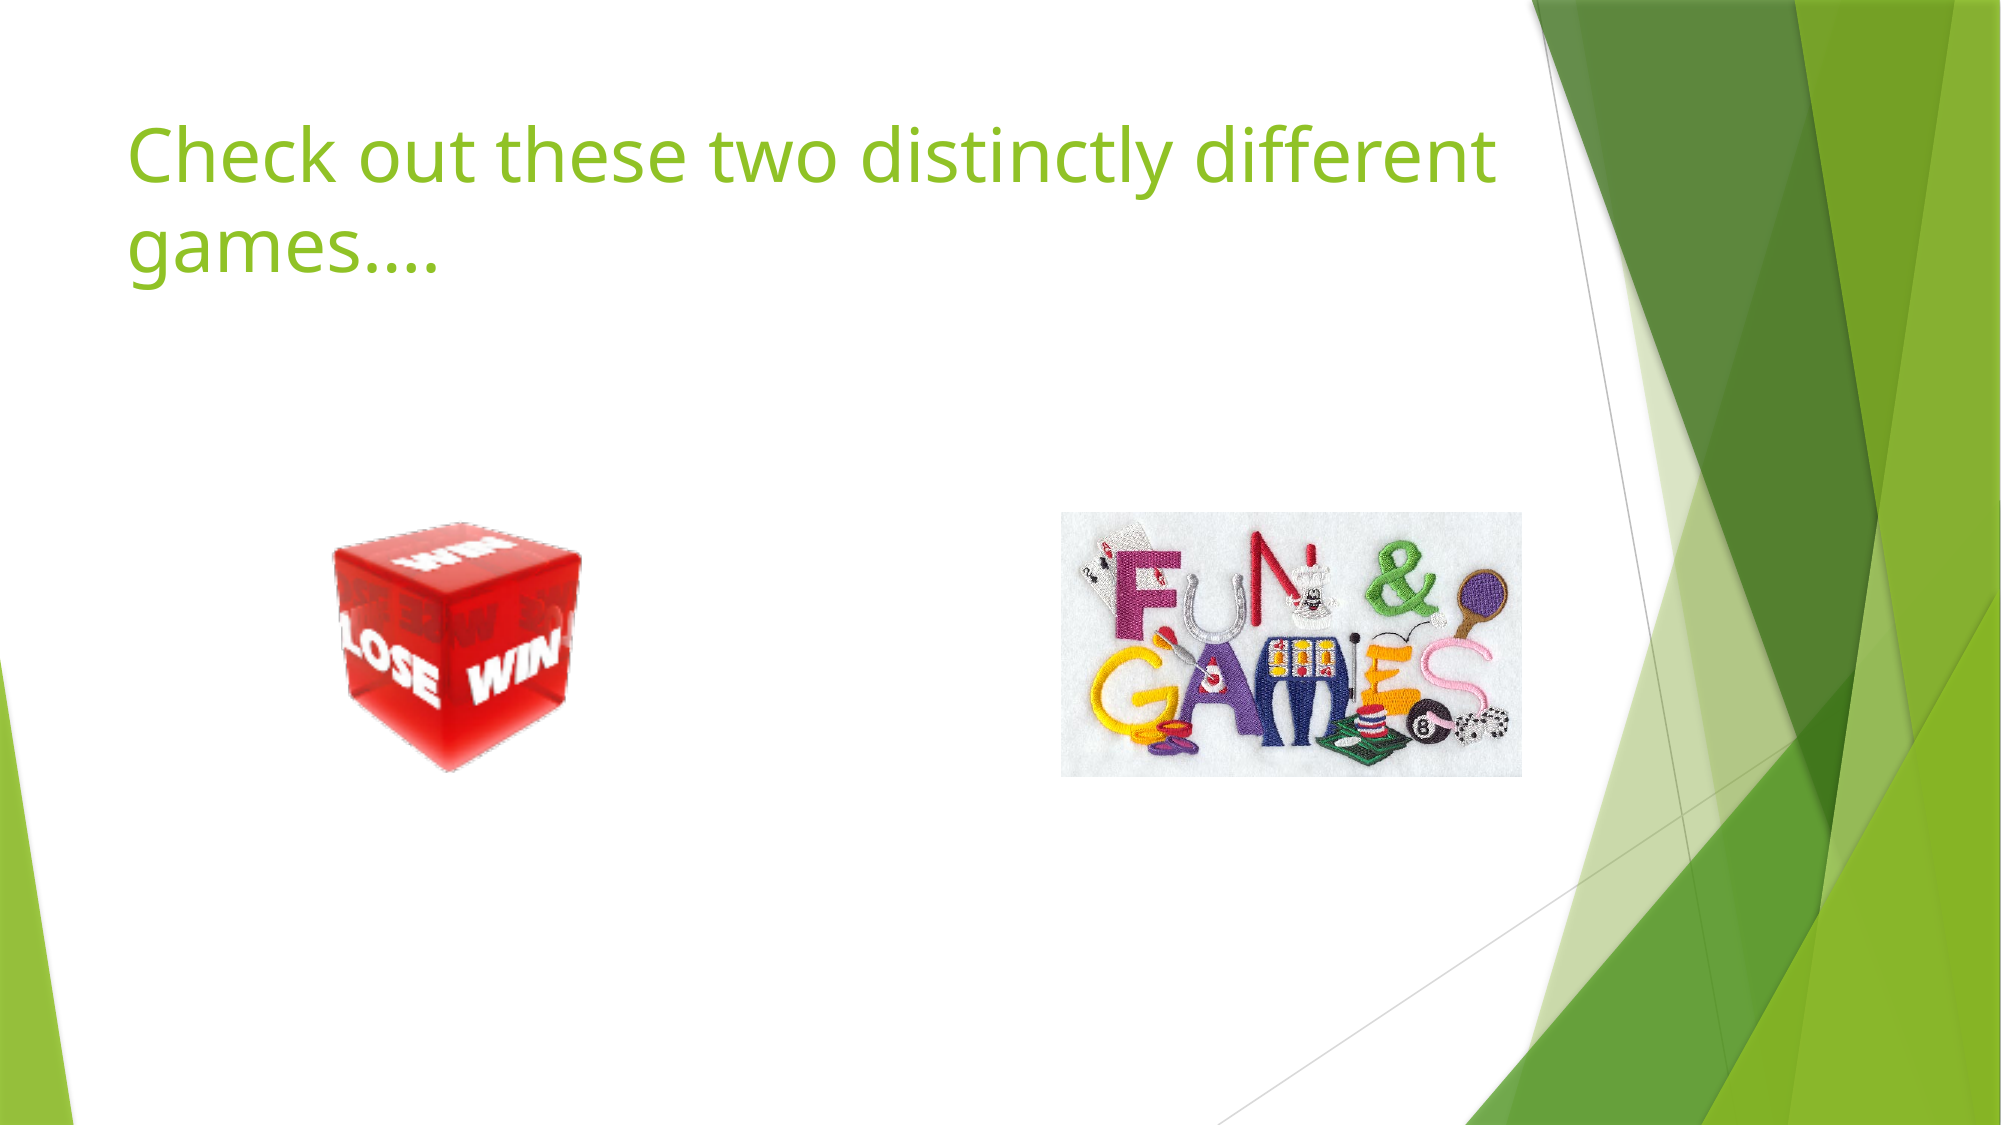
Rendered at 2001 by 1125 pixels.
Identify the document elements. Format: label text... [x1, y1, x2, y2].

picture [1060, 511, 1522, 777]
title Check out these two distinctly different games…. [111, 99, 1522, 317]
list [317, 511, 605, 783]
